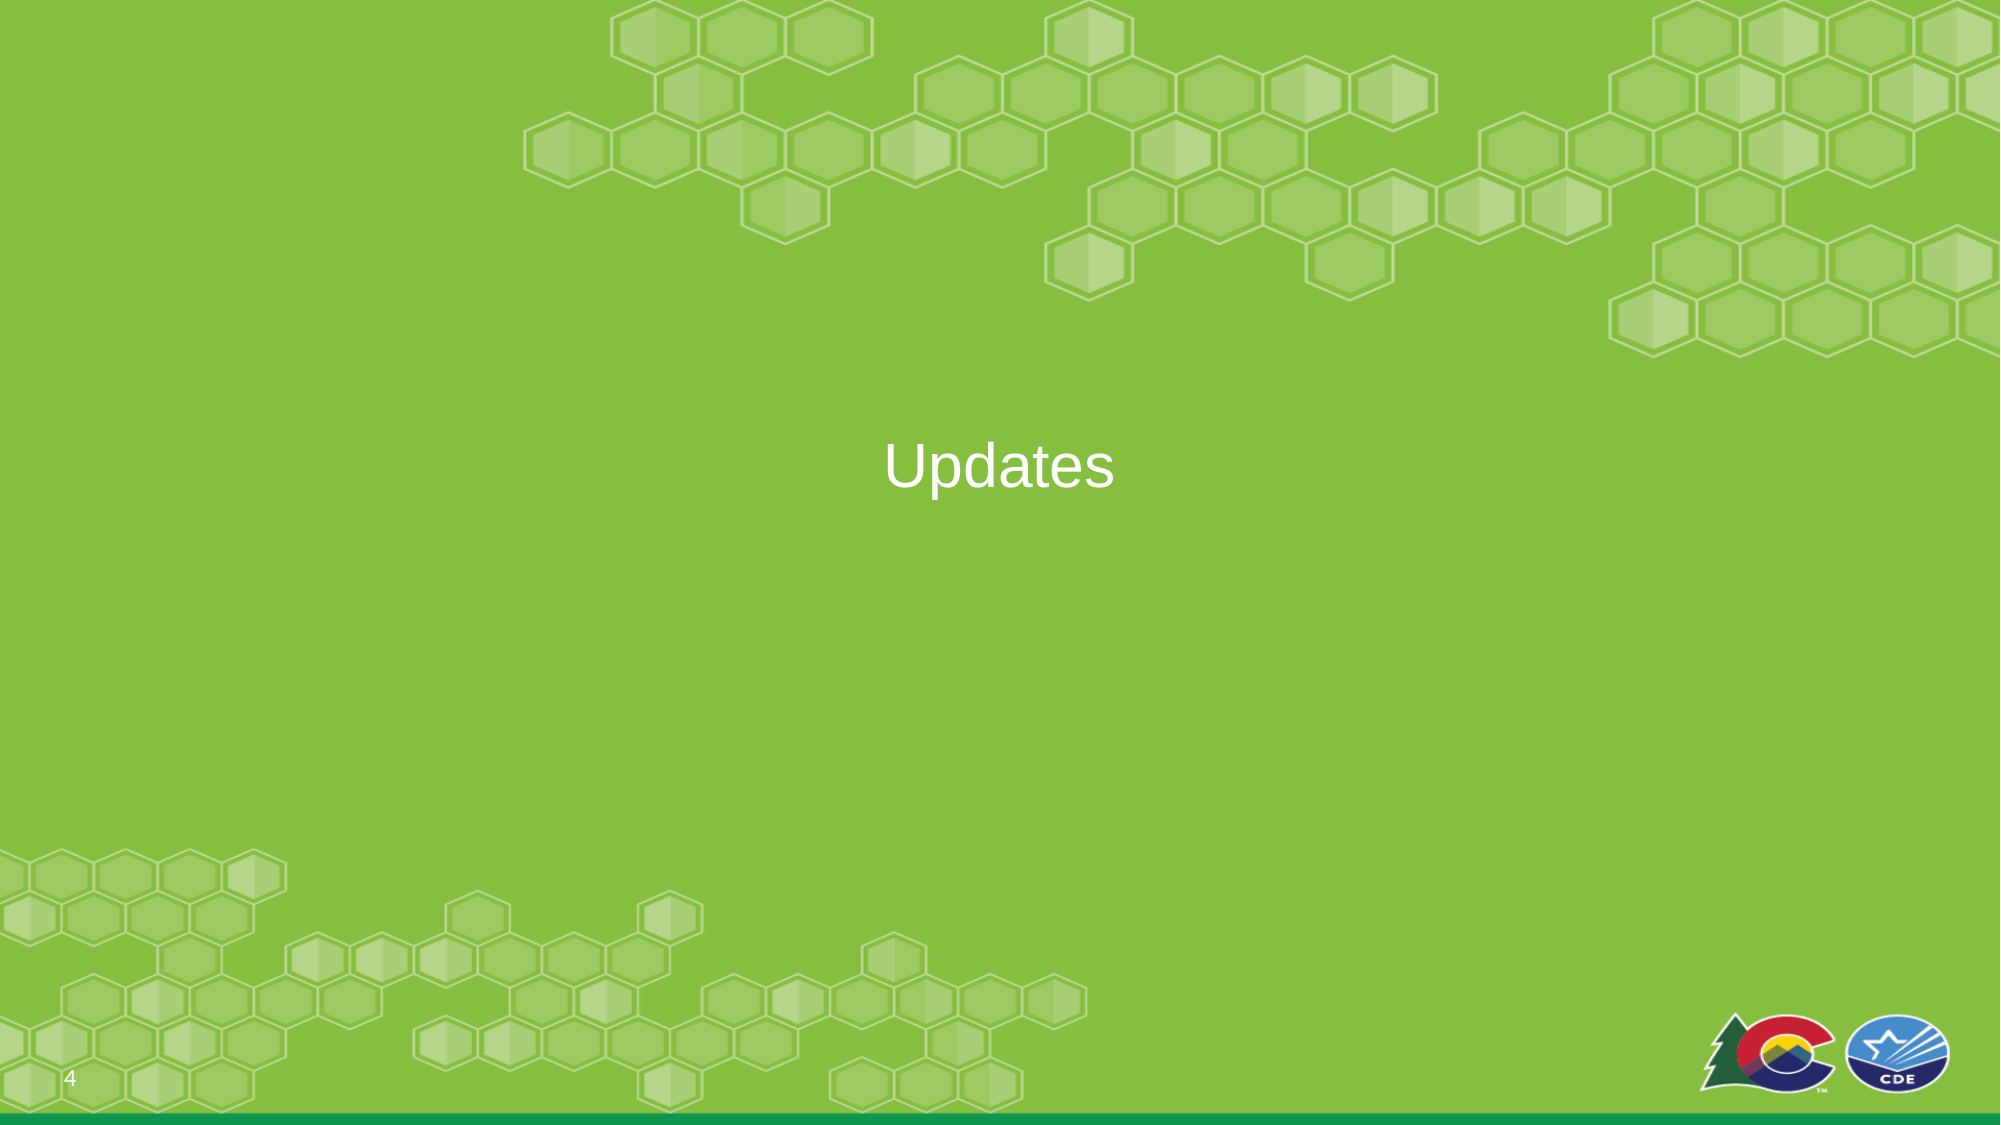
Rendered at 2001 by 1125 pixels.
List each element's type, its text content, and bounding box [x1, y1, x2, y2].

slide_number 4 [48, 1054, 499, 1115]
title Updates [150, 425, 1850, 810]
picture [0, 0, 2000, 1125]
